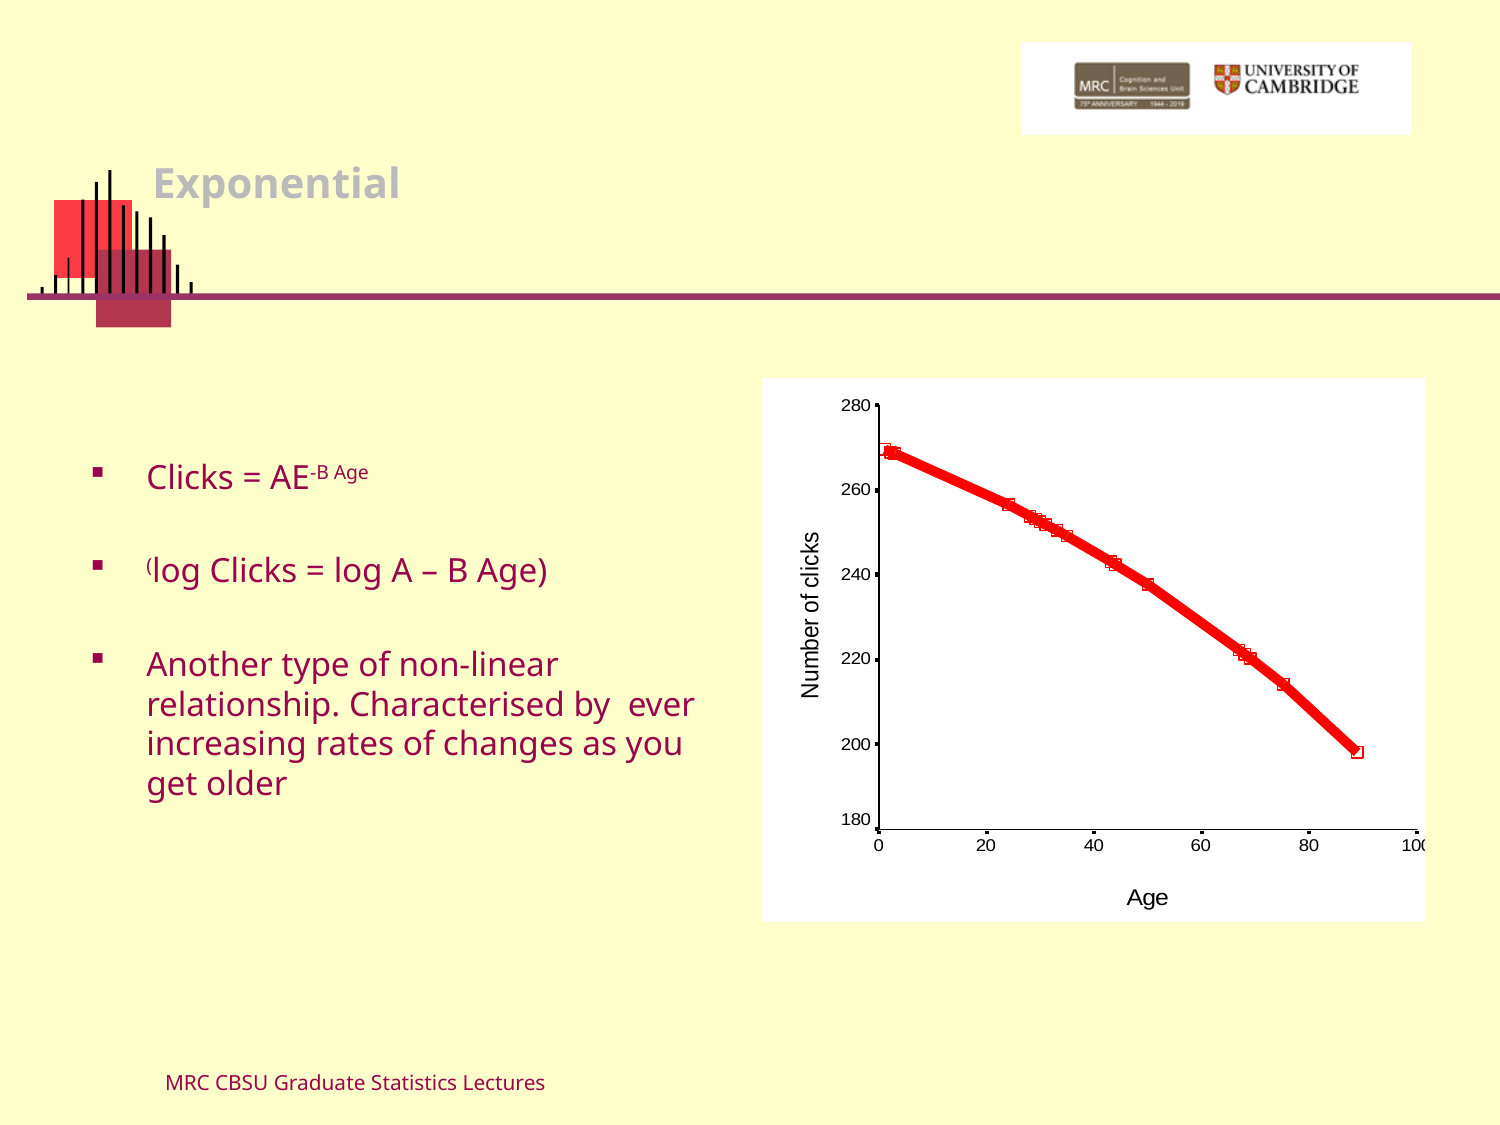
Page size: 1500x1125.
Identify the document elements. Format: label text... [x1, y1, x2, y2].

list Clicks = AE-B Age (log Clicks = log A – B Age) Another type of non-linear relationship. Characterised by ever increasing rates of changes as you get older [75, 262, 738, 1038]
footer MRC CBSU Graduate Statistics Lectures [149, 1062, 988, 1101]
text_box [762, 377, 1426, 923]
title Exponential [137, 137, 988, 233]
picture [1021, 42, 1412, 135]
